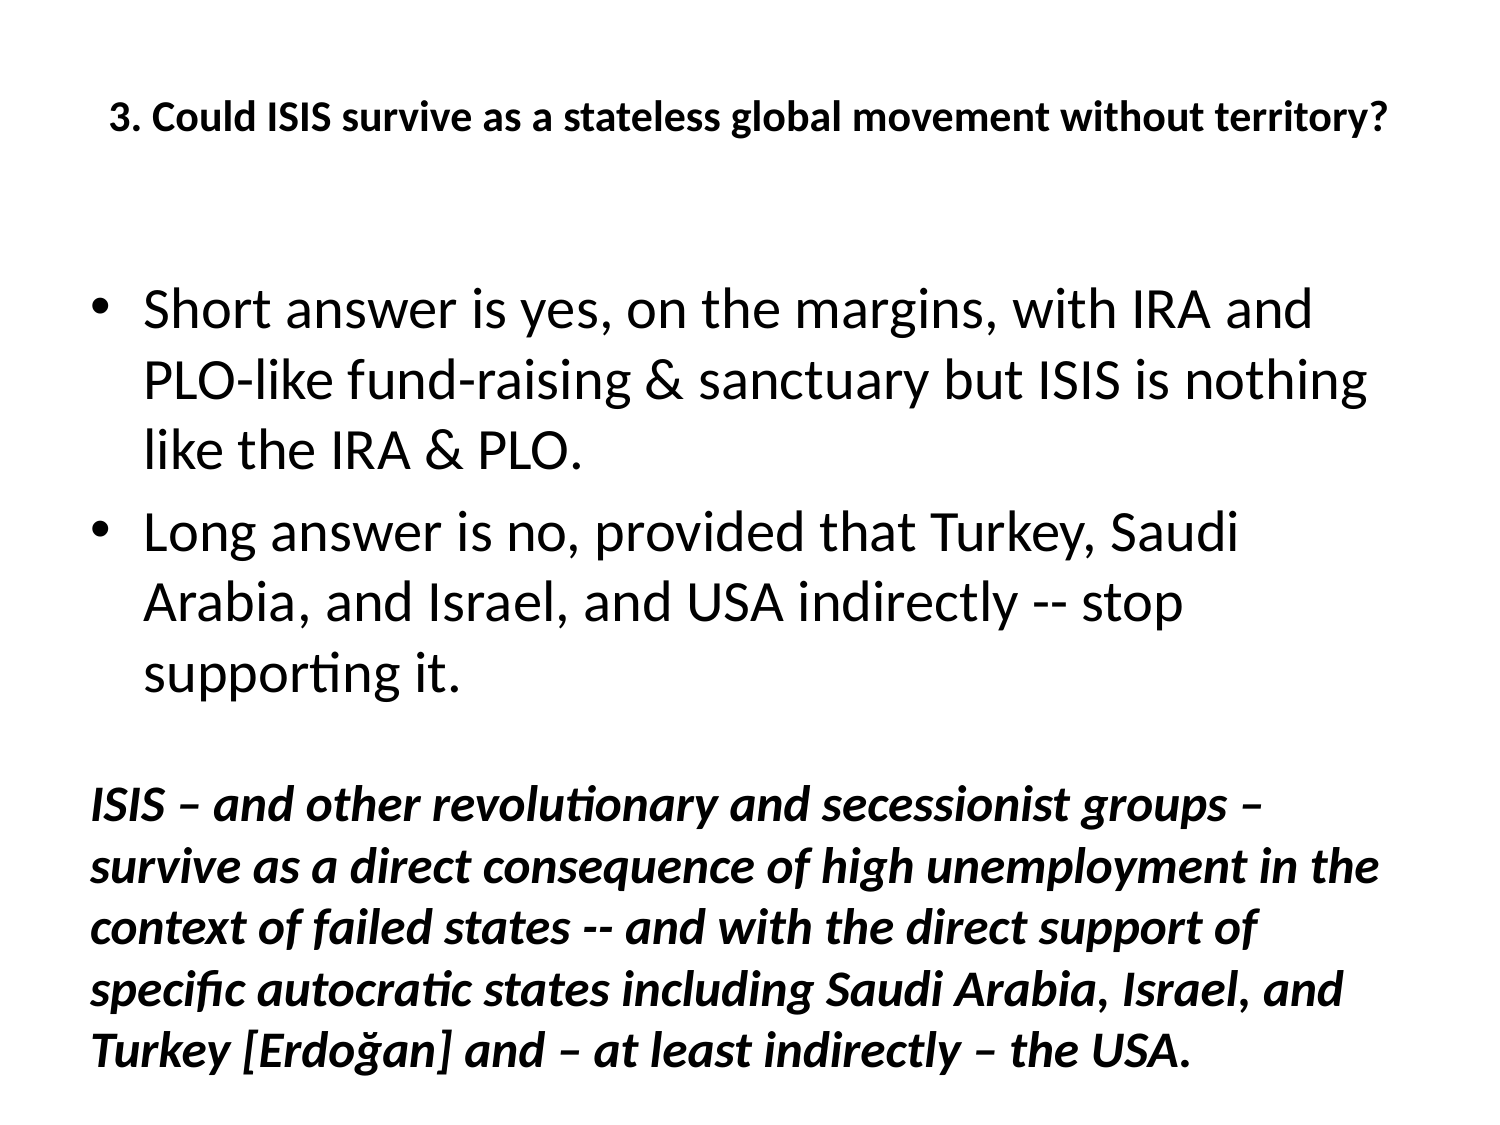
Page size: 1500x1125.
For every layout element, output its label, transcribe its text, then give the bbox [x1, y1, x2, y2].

title 3. Could ISIS survive as a stateless global movement without territory? [75, 24, 1425, 213]
list Short answer is yes, on the margins, with IRA and PLO-like fund-raising & sanctuary but ISIS is nothing like the IRA & PLO. Long answer is no, provided that Turkey, Saudi Arabia, and Israel, and USA indirectly -- stop supporting it. ISIS – and other revolutionary and secessionist groups – survive as a direct consequence of high unemployment in the context of failed states -- and with the direct support of specific autocratic states including Saudi Arabia, Israel, and Turkey [Erdoğan] and – at least indirectly – the USA. [75, 262, 1425, 1088]
